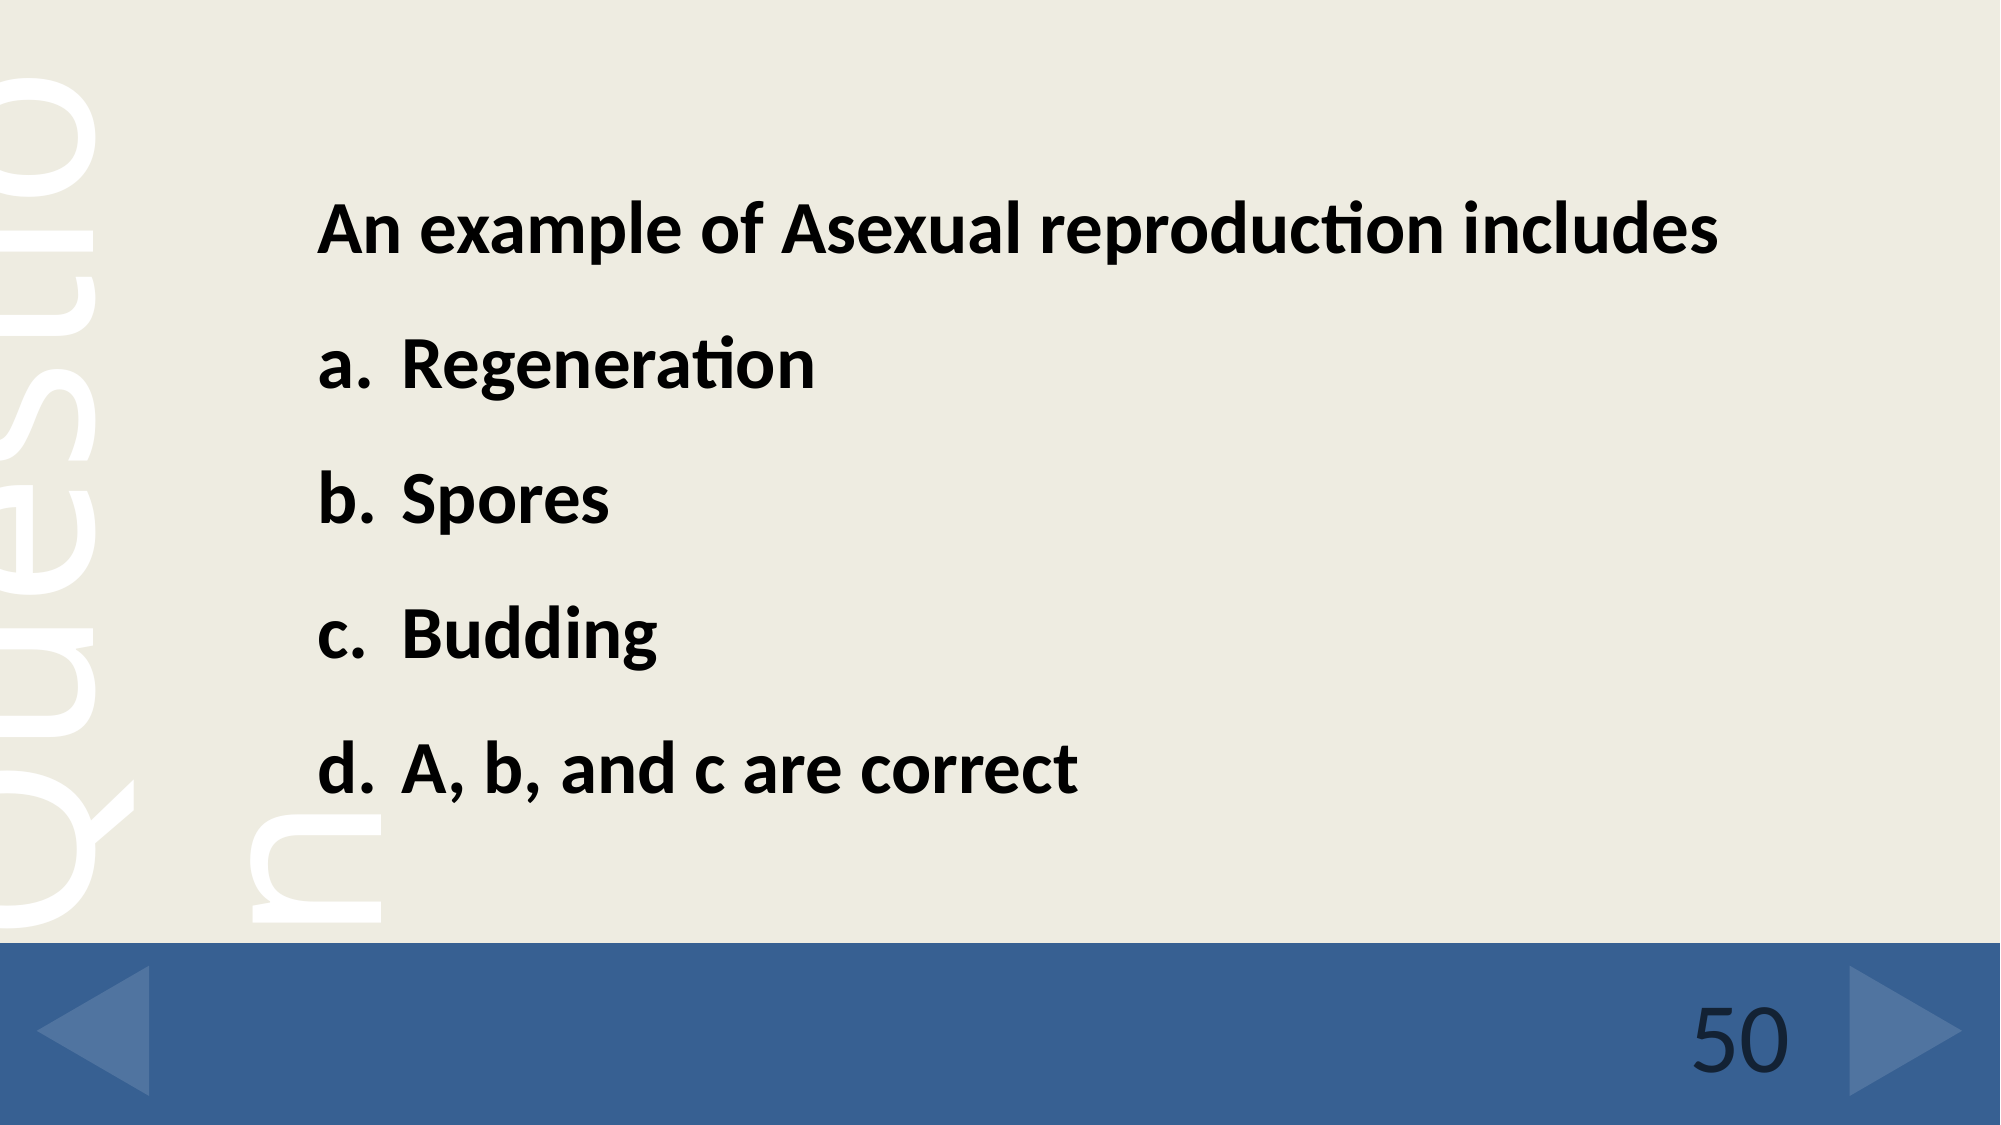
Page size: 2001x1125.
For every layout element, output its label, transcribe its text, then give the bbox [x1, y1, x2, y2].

list 50 [1494, 967, 1806, 1097]
list An example of Asexual reproduction includes Regeneration Spores Budding A, b, and c are correct [302, 307, 1760, 636]
